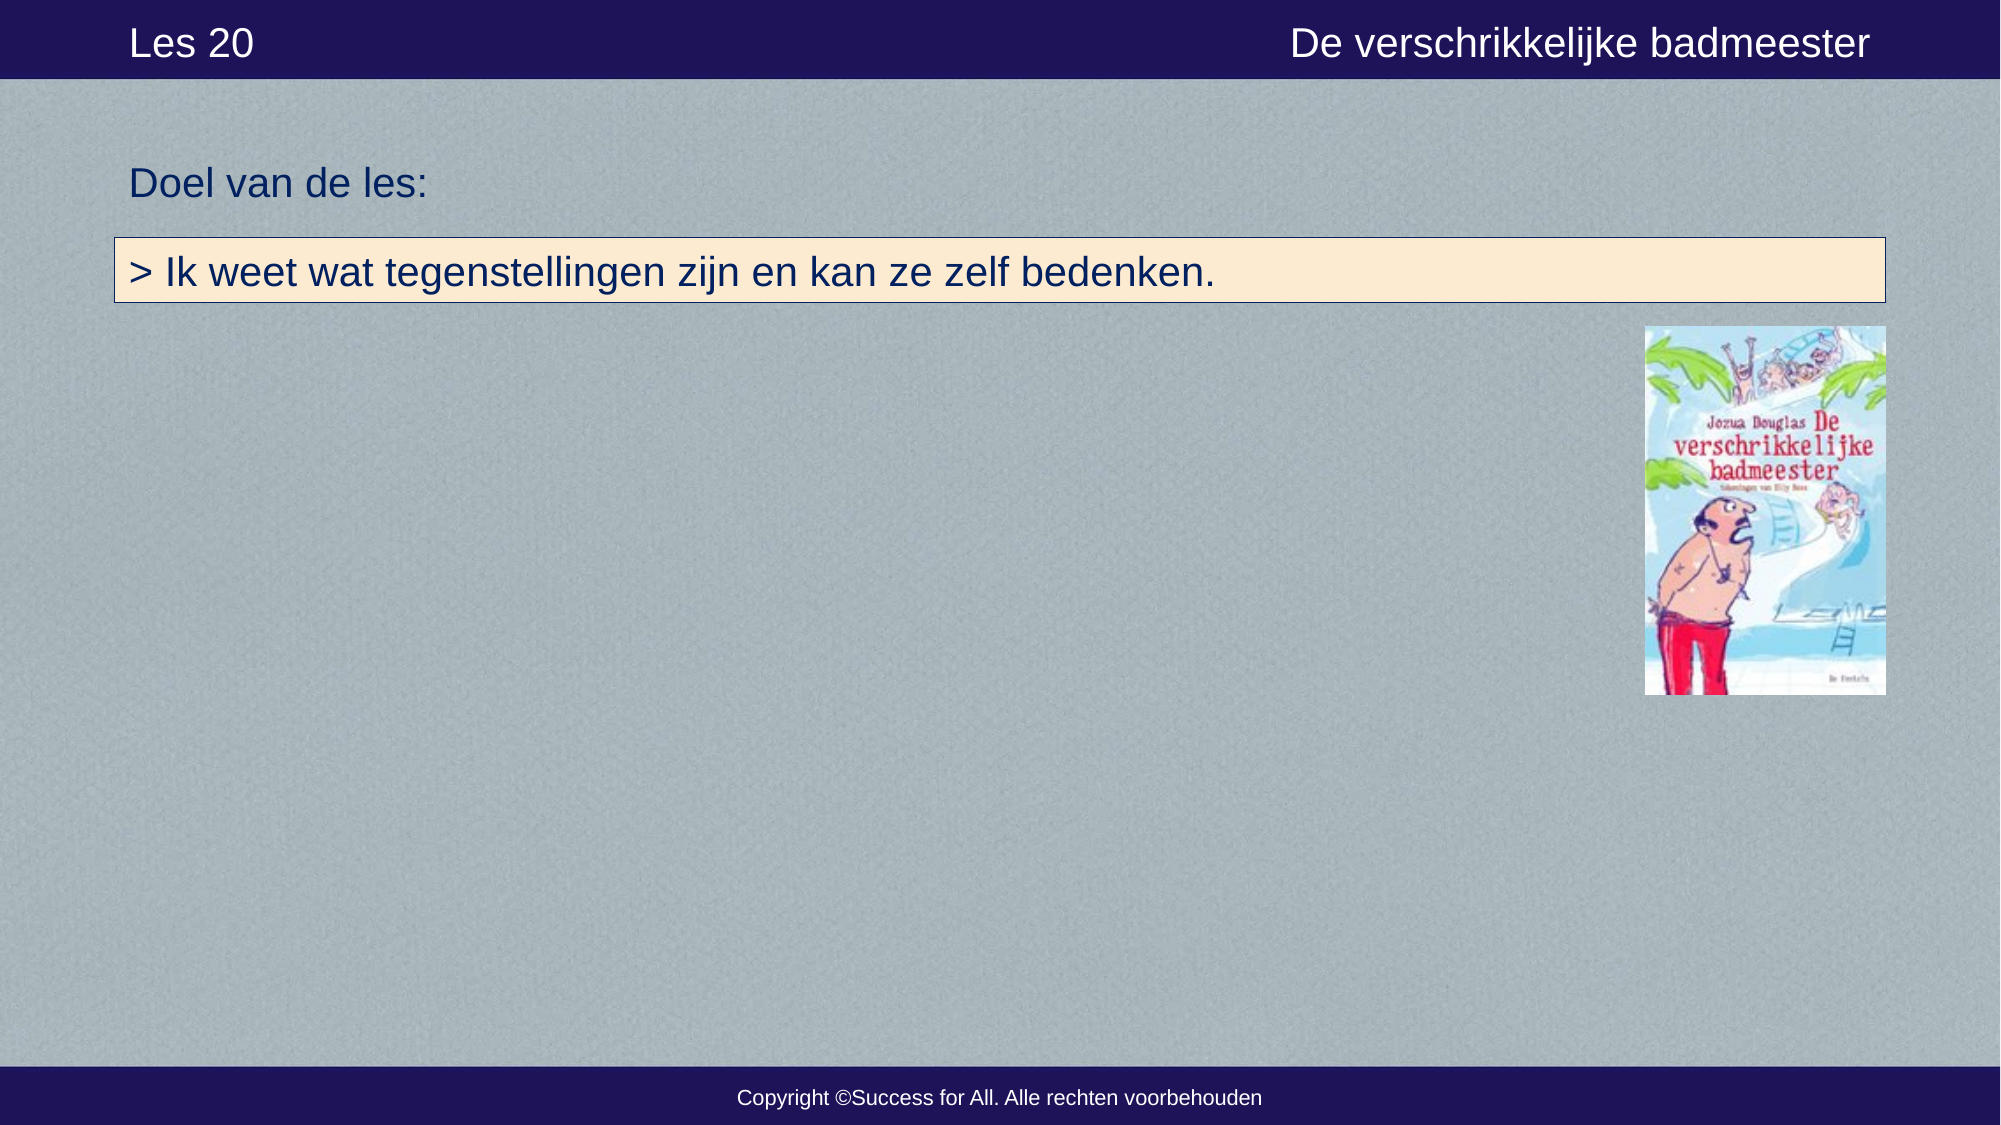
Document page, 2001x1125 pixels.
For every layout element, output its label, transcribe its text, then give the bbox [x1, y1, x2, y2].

text_box Copyright ©Success for All. Alle rechten voorbehouden [0, 1076, 2000, 1125]
text_box > Ik weet wat tegenstellingen zijn en kan ze zelf bedenken. [114, 237, 1886, 303]
text_box Les 20 [114, 8, 354, 73]
text_box Doel van de les: [113, 148, 1635, 214]
picture [0, 0, 2001, 1125]
text_box De verschrikkelijke badmeester [999, 8, 1886, 73]
